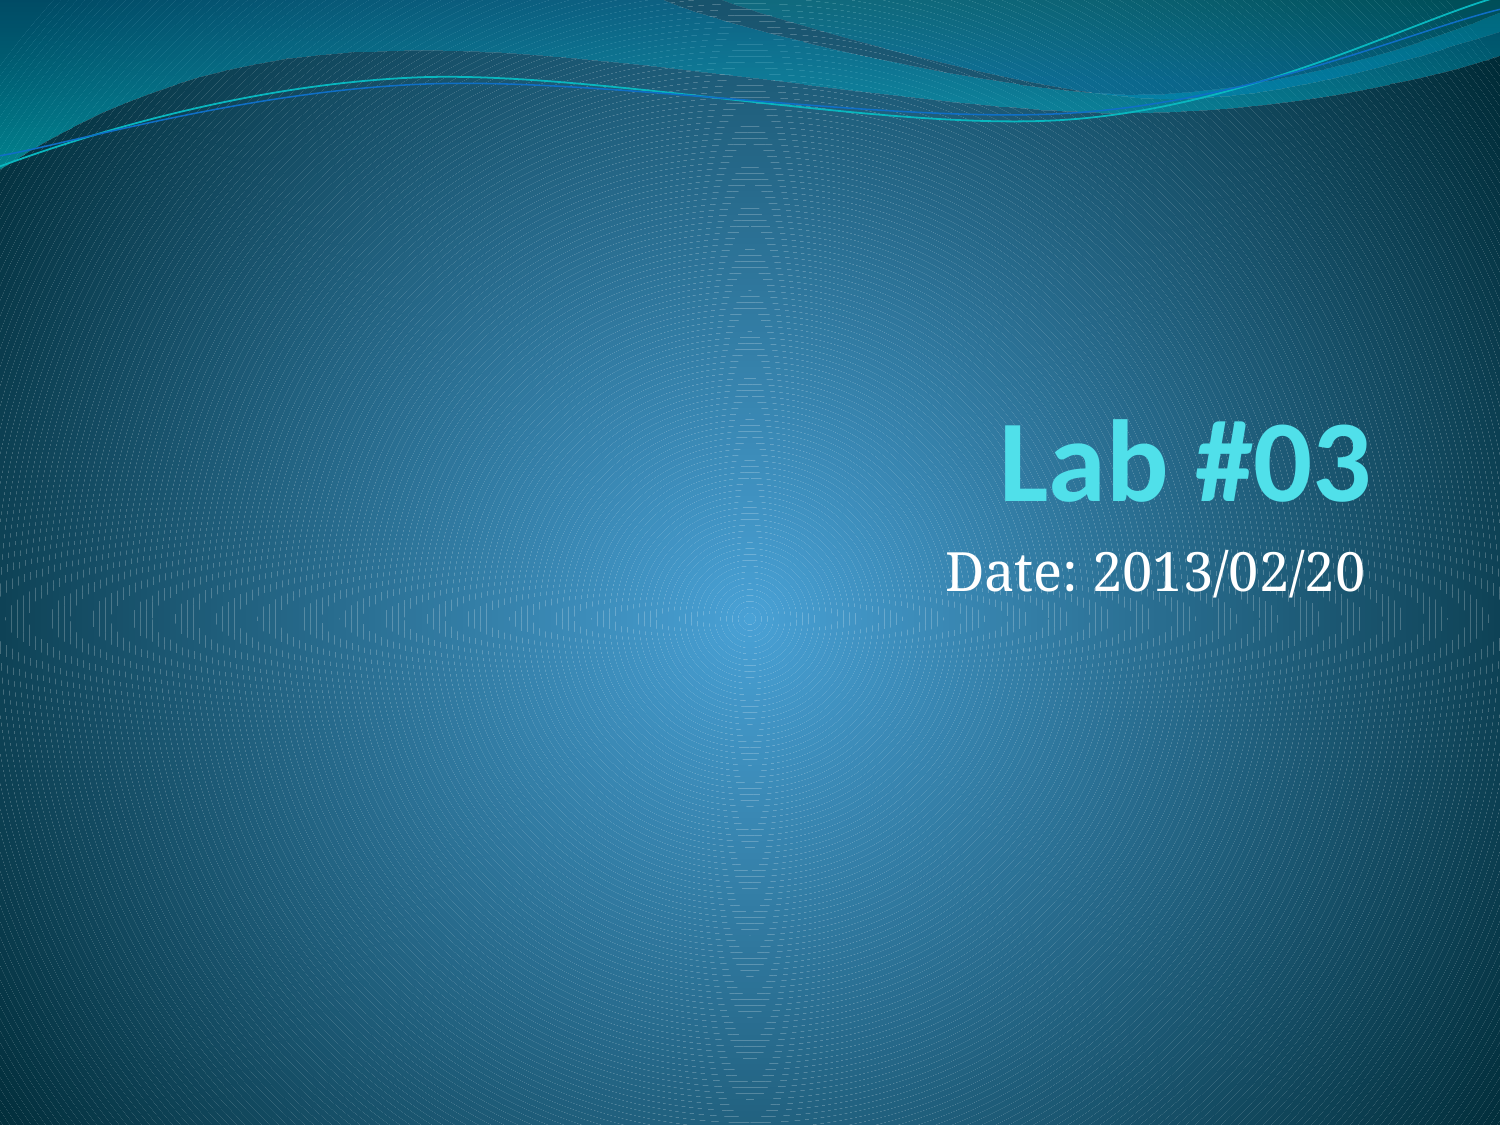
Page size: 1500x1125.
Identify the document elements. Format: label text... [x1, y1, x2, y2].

subtitle Date: 2013/02/20 [87, 529, 1376, 818]
title Lab #03 [87, 224, 1376, 525]
